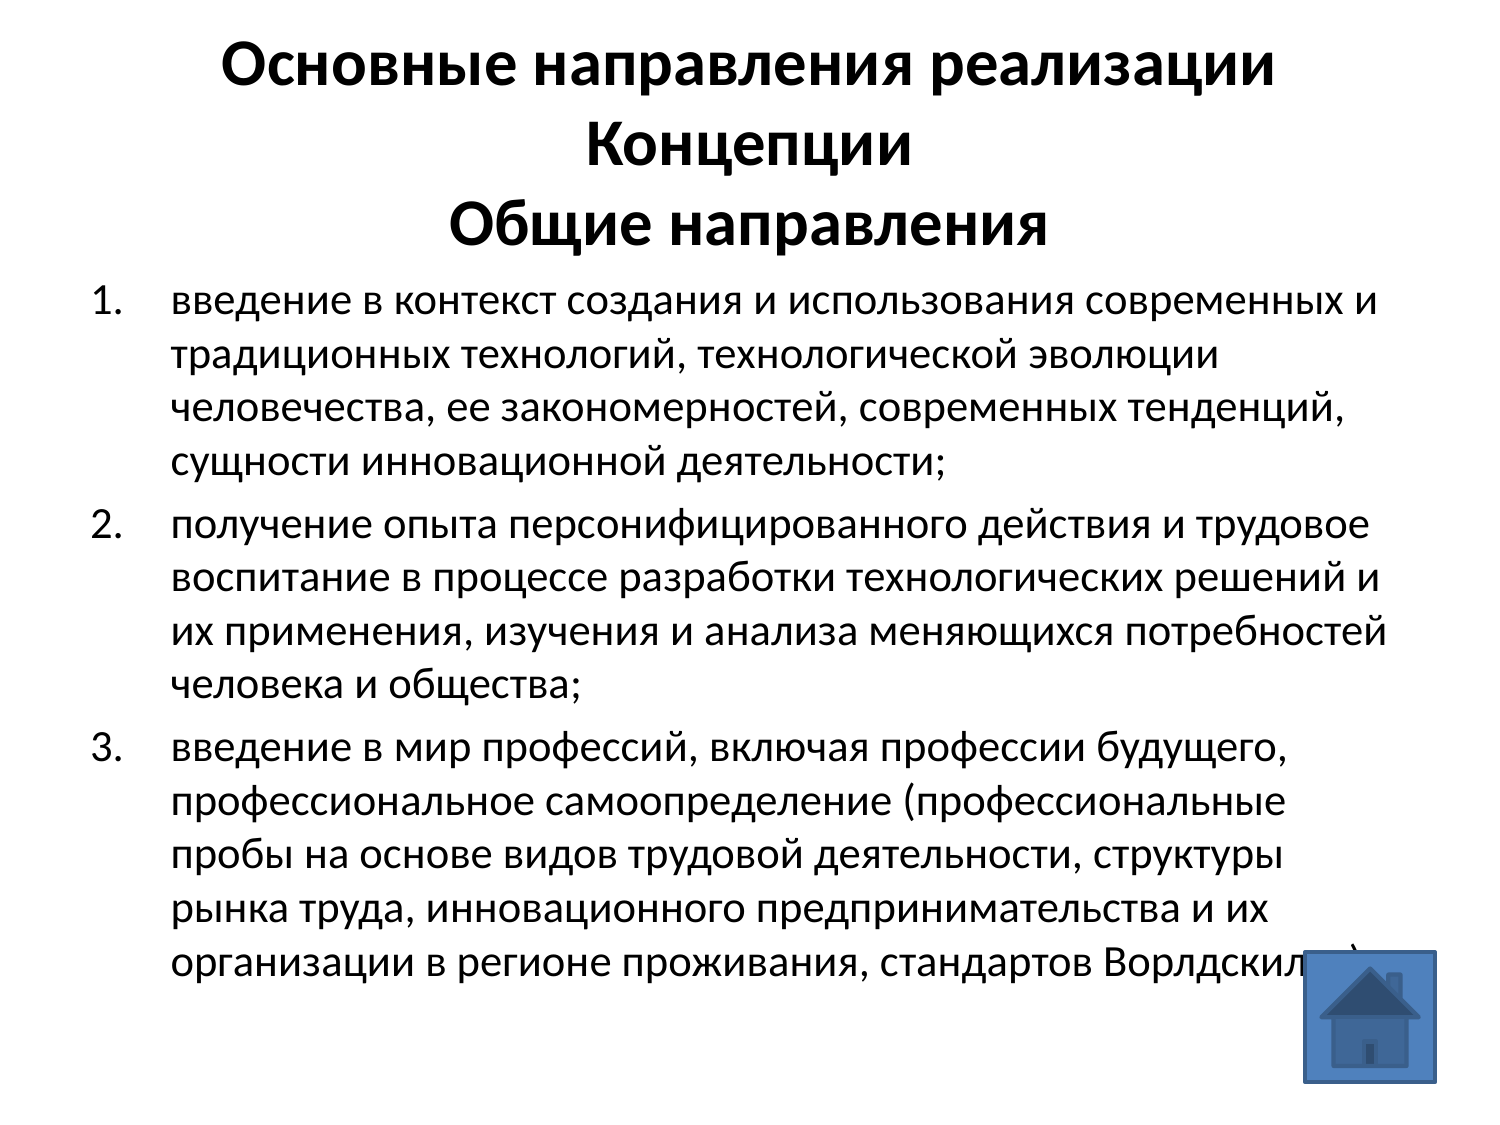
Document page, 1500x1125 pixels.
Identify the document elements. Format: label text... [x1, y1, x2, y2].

title Основные направления реализации Концепции Общие направления [75, 45, 1425, 233]
text_box [1303, 950, 1437, 1084]
list введение в контекст создания и использования современных и традиционных технологий, технологической эволюции человечества, ее закономерностей, современных тенденций, сущности инновационной деятельности; получение опыта персонифицированного действия и трудовое воспитание в процессе разработки технологических решений и их применения, изучения и анализа меняющихся потребностей человека и общества; введение в мир профессий, включая профессии будущего, профессиональное самоопределение (профессиональные пробы на основе видов трудовой деятельности, структуры рынка труда, инновационного предпринимательства и их организации в регионе проживания, стандартов Ворлдскиллс). [75, 262, 1425, 1005]
